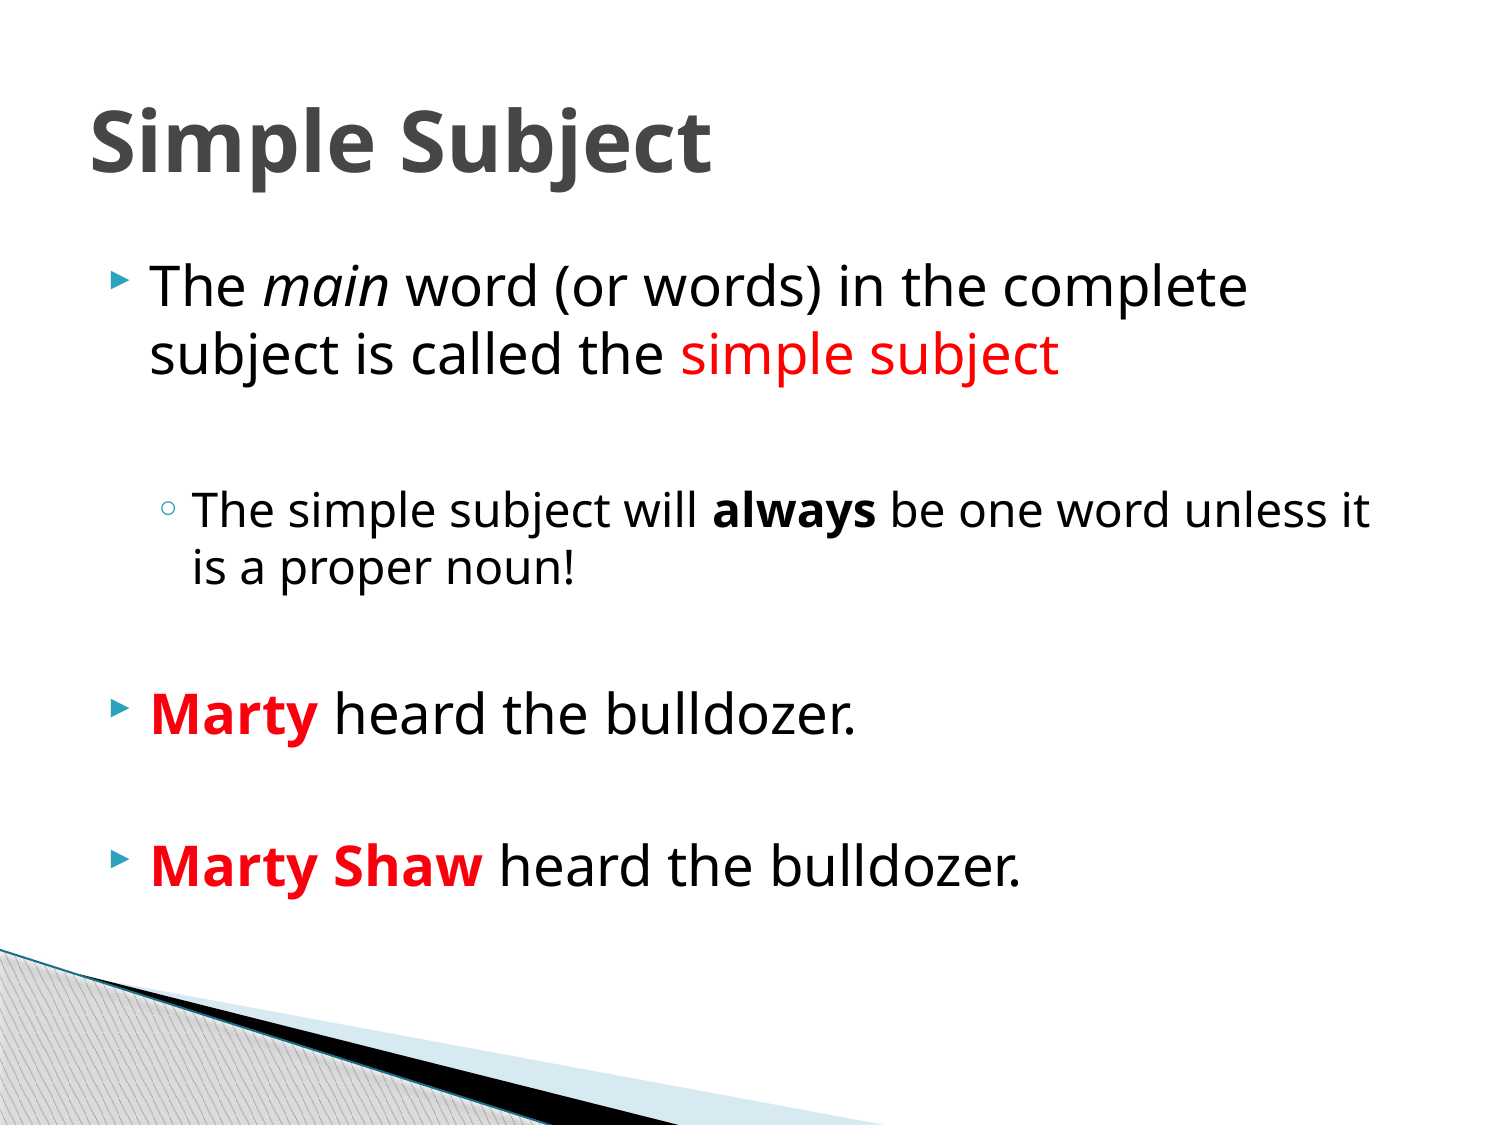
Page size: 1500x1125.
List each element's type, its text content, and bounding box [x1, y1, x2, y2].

list The main word (or words) in the complete subject is called the simple subject The simple subject will always be one word unless it is a proper noun! Marty heard the bulldozer. Marty Shaw heard the bulldozer. [75, 243, 1425, 986]
title Simple Subject [75, 45, 1425, 233]
